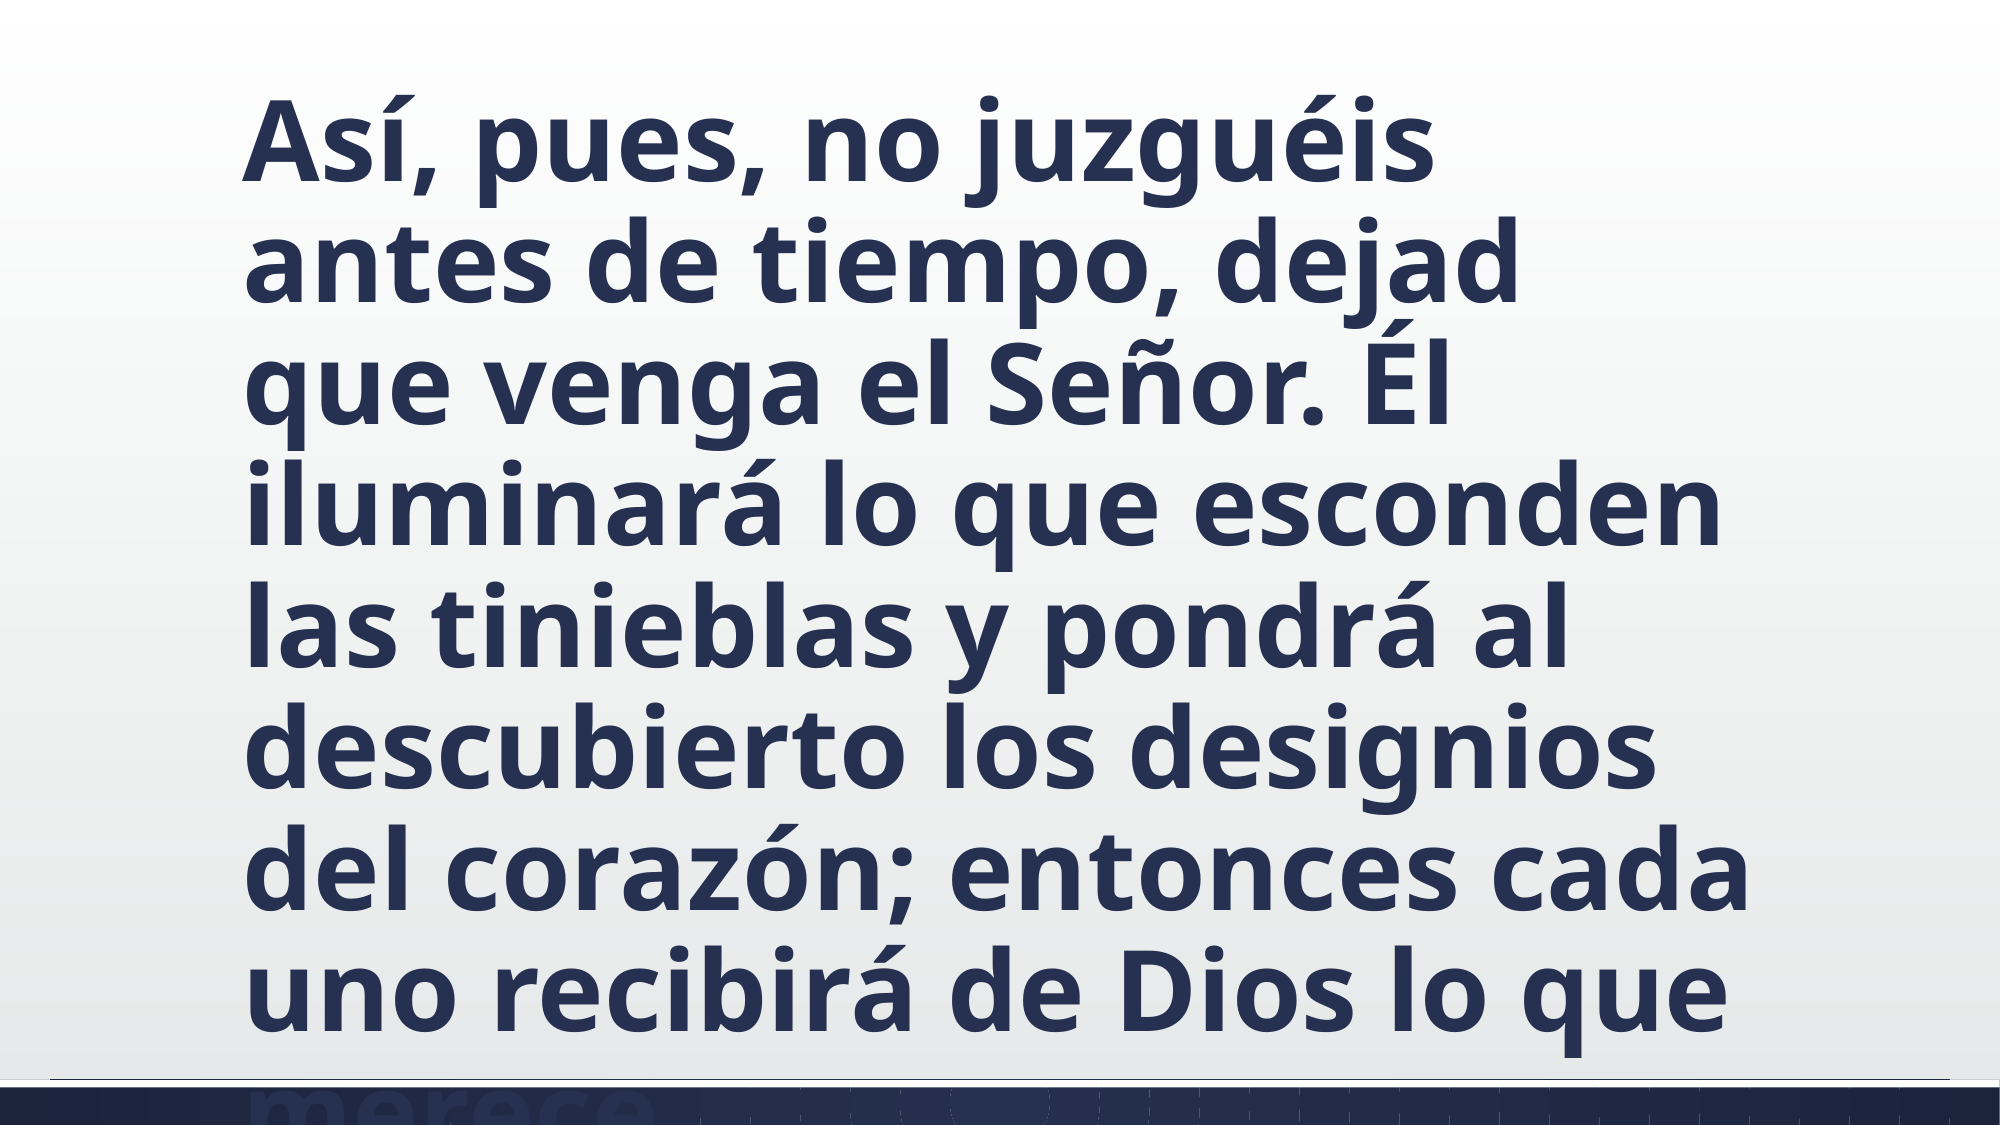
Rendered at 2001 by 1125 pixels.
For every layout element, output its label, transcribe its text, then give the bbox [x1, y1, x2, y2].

list Así, pues, no juzguéis antes de tiempo, dejad que venga el Señor. Él iluminará lo que esconden las tinieblas y pondrá al descubierto los designios del corazón; entonces cada uno recibirá de Dios lo que merece. [219, 76, 1780, 990]
